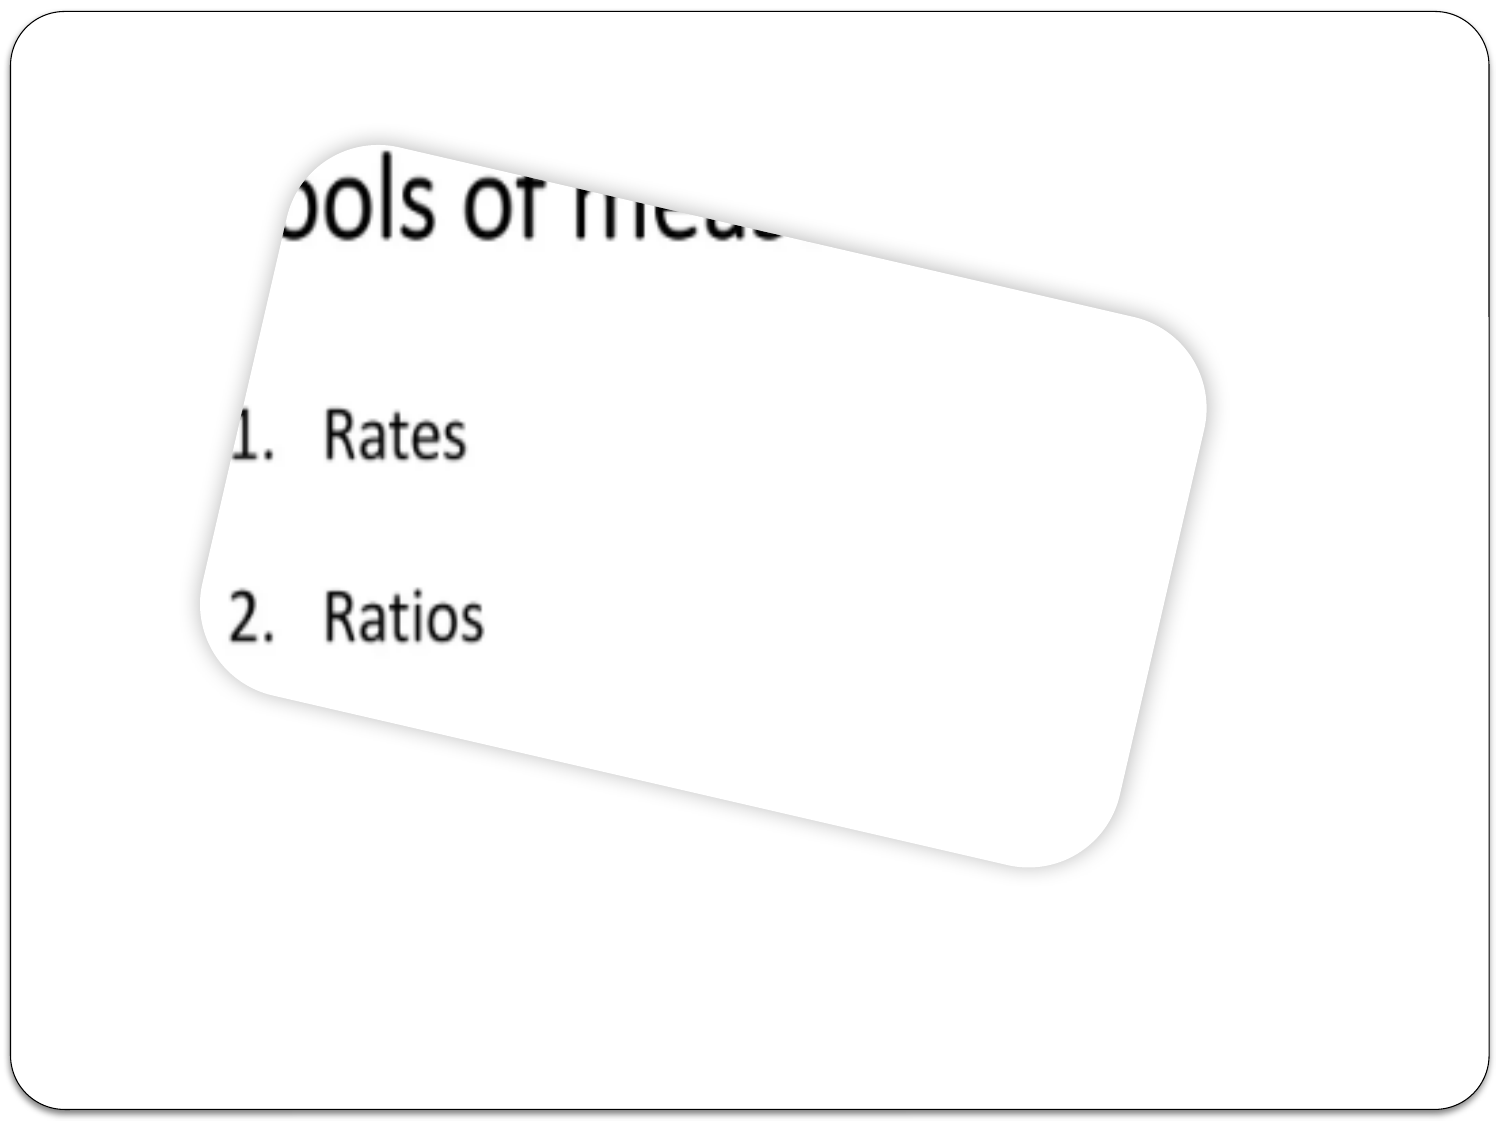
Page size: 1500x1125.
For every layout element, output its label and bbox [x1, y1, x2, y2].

picture [200, 144, 1207, 868]
